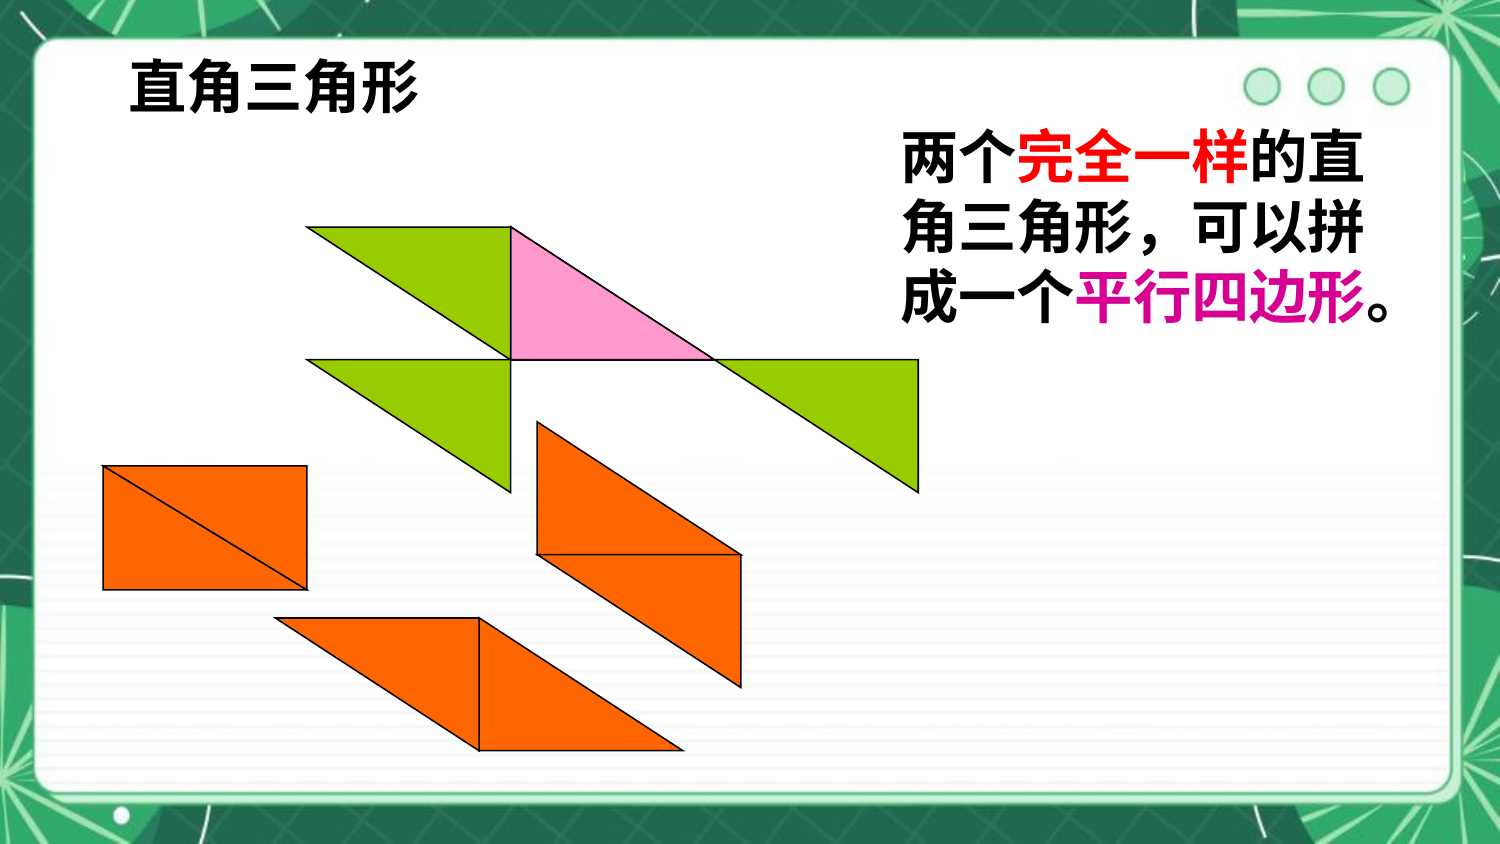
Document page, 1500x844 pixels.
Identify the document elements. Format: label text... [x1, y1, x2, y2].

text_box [275, 617, 683, 751]
text_box [307, 360, 510, 493]
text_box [103, 465, 307, 590]
text_box 直角三角形 [113, 42, 778, 128]
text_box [537, 421, 741, 688]
picture [0, 0, 1500, 844]
text_box 两个完全一样的直角三角形，可以拼成一个平行四边形。 [889, 114, 1394, 336]
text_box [510, 226, 919, 493]
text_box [306, 226, 715, 360]
